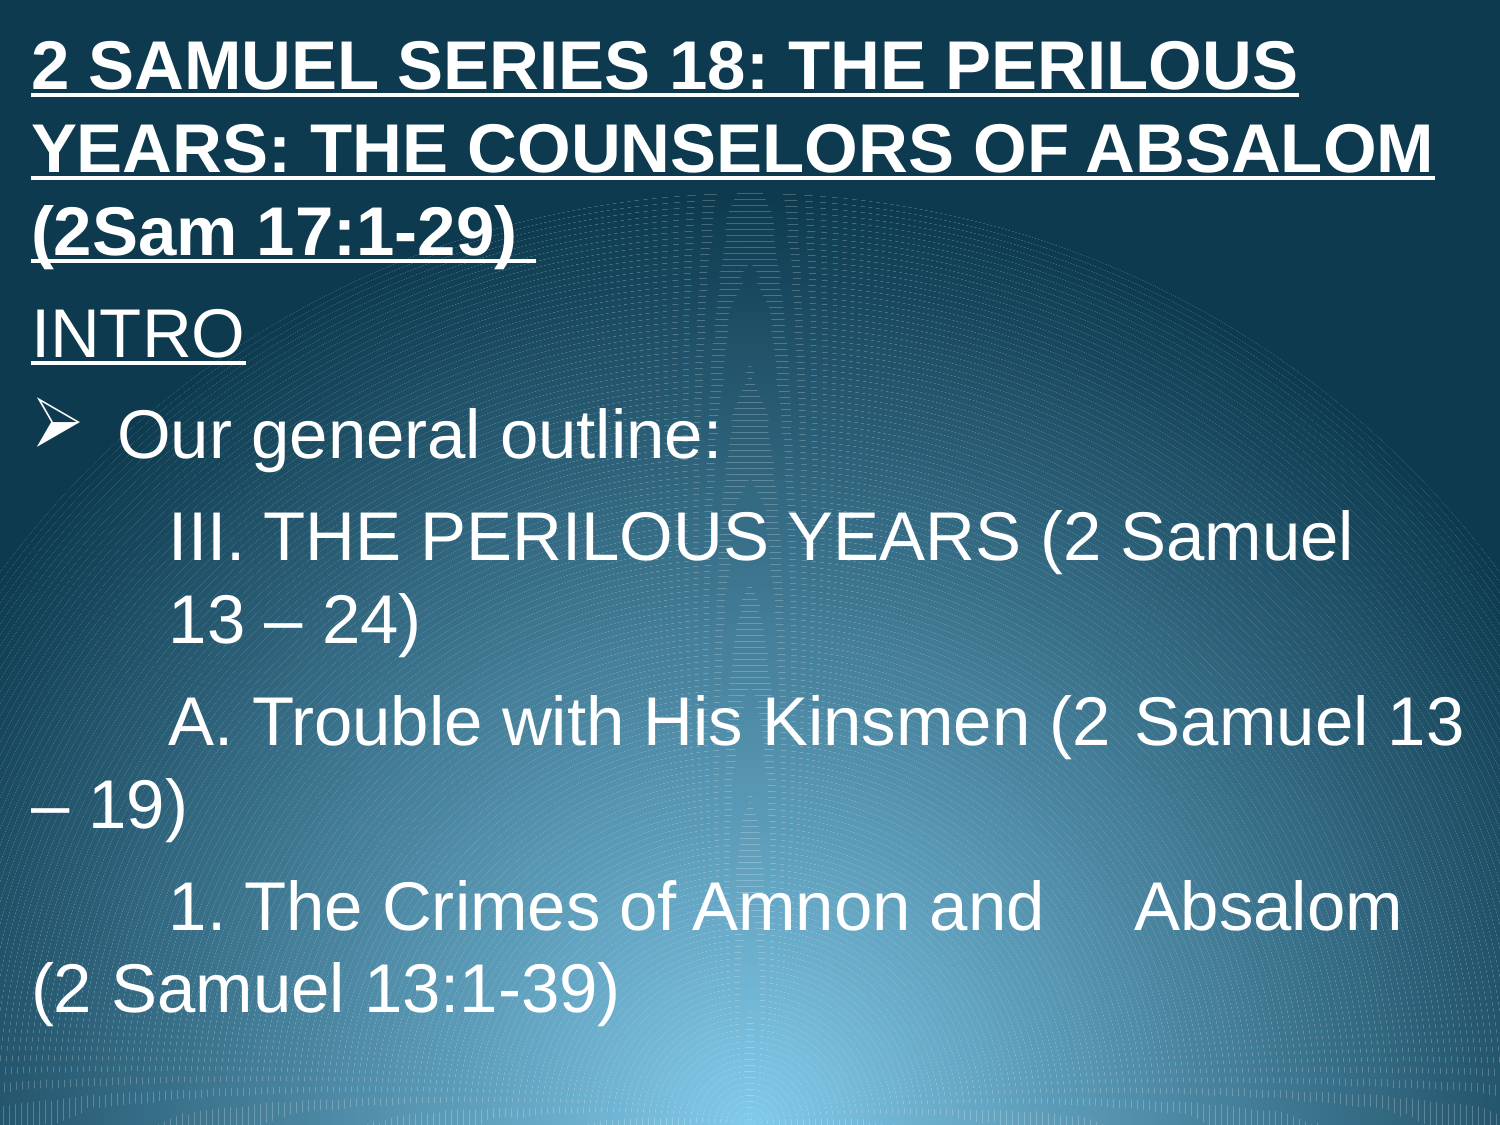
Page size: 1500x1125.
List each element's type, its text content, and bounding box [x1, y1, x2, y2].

subtitle 2 SAMUEL SERIES 18: THE PERILOUS YEARS: THE COUNSELORS OF ABSALOM (2Sam 17:1-29) INTRO Our general outline: III. THE PERILOUS YEARS (2 Samuel 13 – 24) A. Trouble with His Kinsmen (2 Samuel 13 – 19) 1. The Crimes of Amnon and Absalom (2 Samuel 13:1-39) [16, 13, 1480, 1106]
